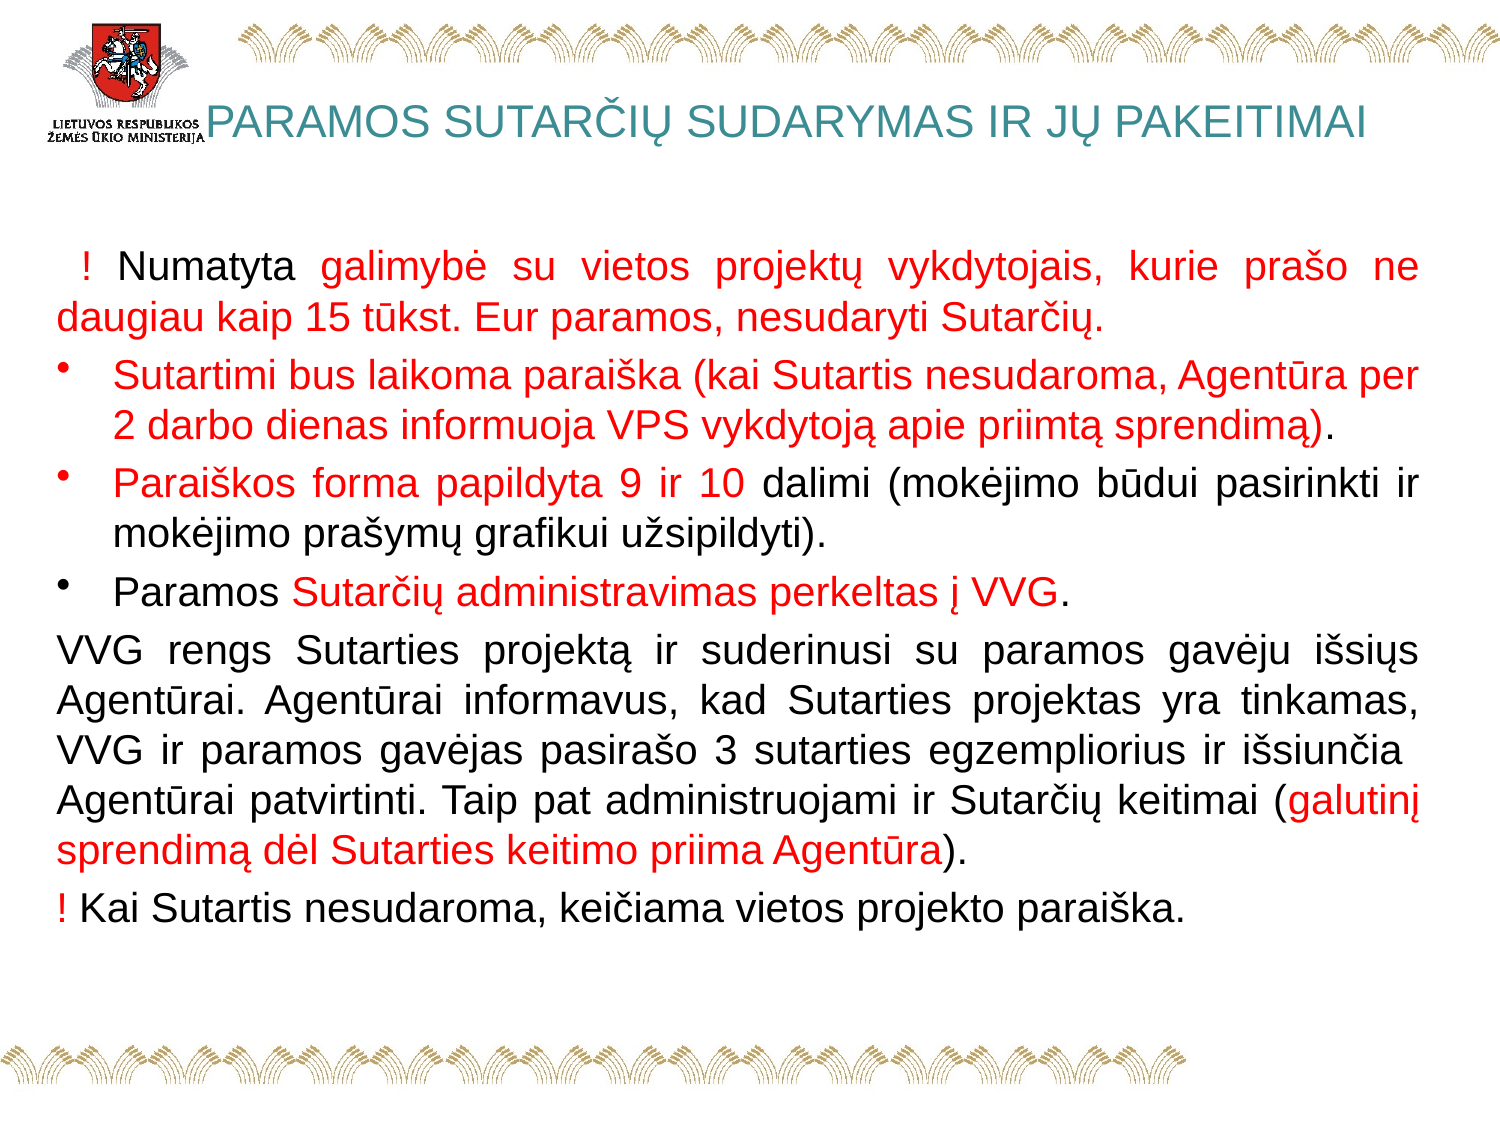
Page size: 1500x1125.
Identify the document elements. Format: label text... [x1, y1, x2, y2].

title PARAMOS SUTARČIŲ SUDARYMAS IR JŲ PAKEITIMAI [112, 54, 1463, 185]
list ! Numatyta galimybė su vietos projektų vykdytojais, kurie prašo ne daugiau kaip 15 tūkst. Eur paramos, nesudaryti Sutarčių. Sutartimi bus laikoma paraiška (kai Sutartis nesudaroma, Agentūra per 2 darbo dienas informuoja VPS vykdytoją apie priimtą sprendimą). Paraiškos forma papildyta 9 ir 10 dalimi (mokėjimo būdui pasirinkti ir mokėjimo prašymų grafikui užsipildyti). Paramos Sutarčių administravimas perkeltas į VVG. VVG rengs Sutarties projektą ir suderinusi su paramos gavėju išsiųs Agentūrai. Agentūrai informavus, kad Sutarties projektas yra tinkamas, VVG ir paramos gavėjas pasirašo 3 sutarties egzempliorius ir išsiunčia Agentūrai patvirtinti. Taip pat administruojami ir Sutarčių keitimai (galutinį sprendimą dėl Sutarties keitimo priima Agentūra). ! Kai Sutartis nesudaroma, keičiama vietos projekto paraiška. [41, 231, 1436, 892]
picture [0, 0, 1500, 1125]
